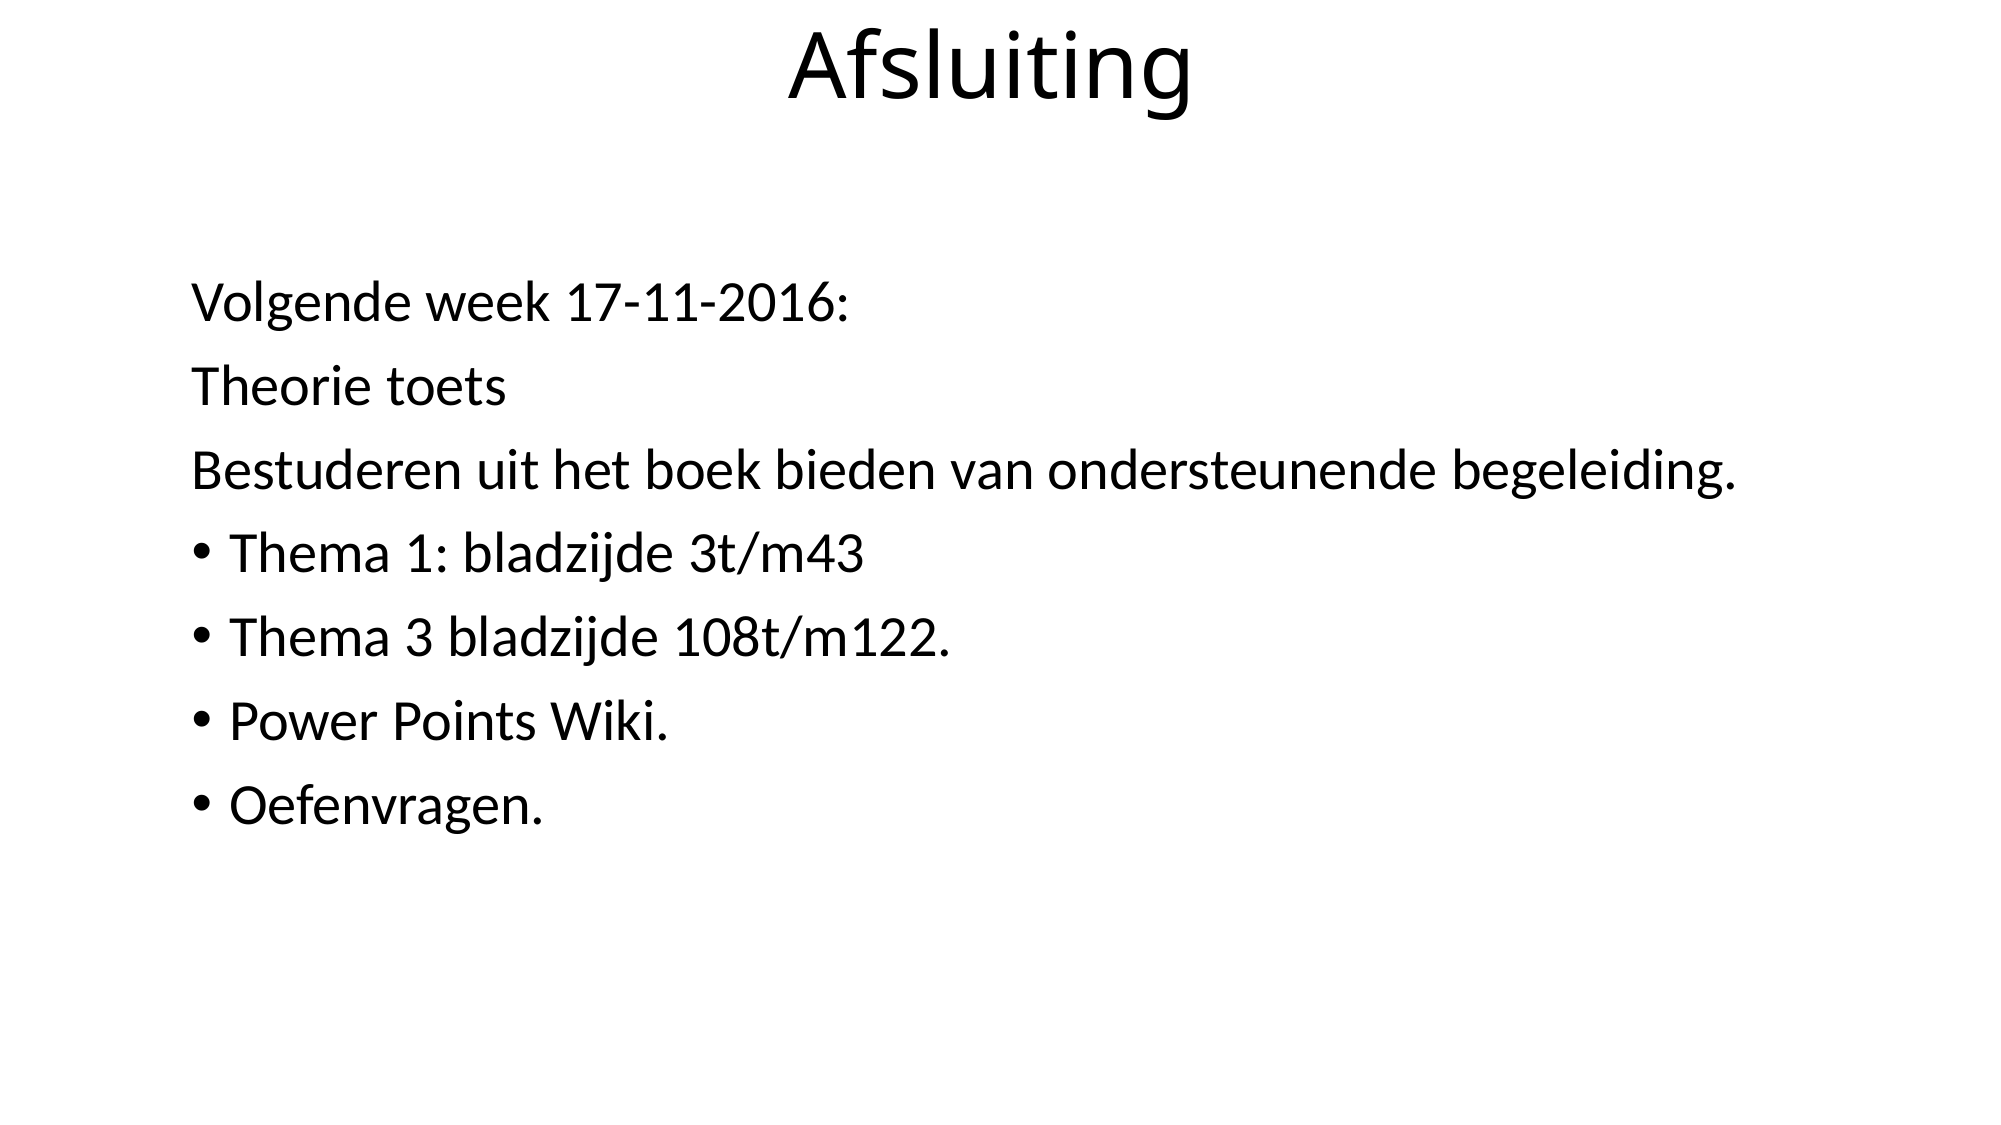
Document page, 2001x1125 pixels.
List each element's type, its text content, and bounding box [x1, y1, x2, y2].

list Volgende week 17-11-2016: Theorie toets Bestuderen uit het boek bieden van ondersteunende begeleiding. Thema 1: bladzijde 3t/m43 Thema 3 bladzijde 108t/m122. Power Points Wiki. Oefenvragen. [176, 263, 1902, 978]
title Afsluiting [773, 0, 1227, 138]
